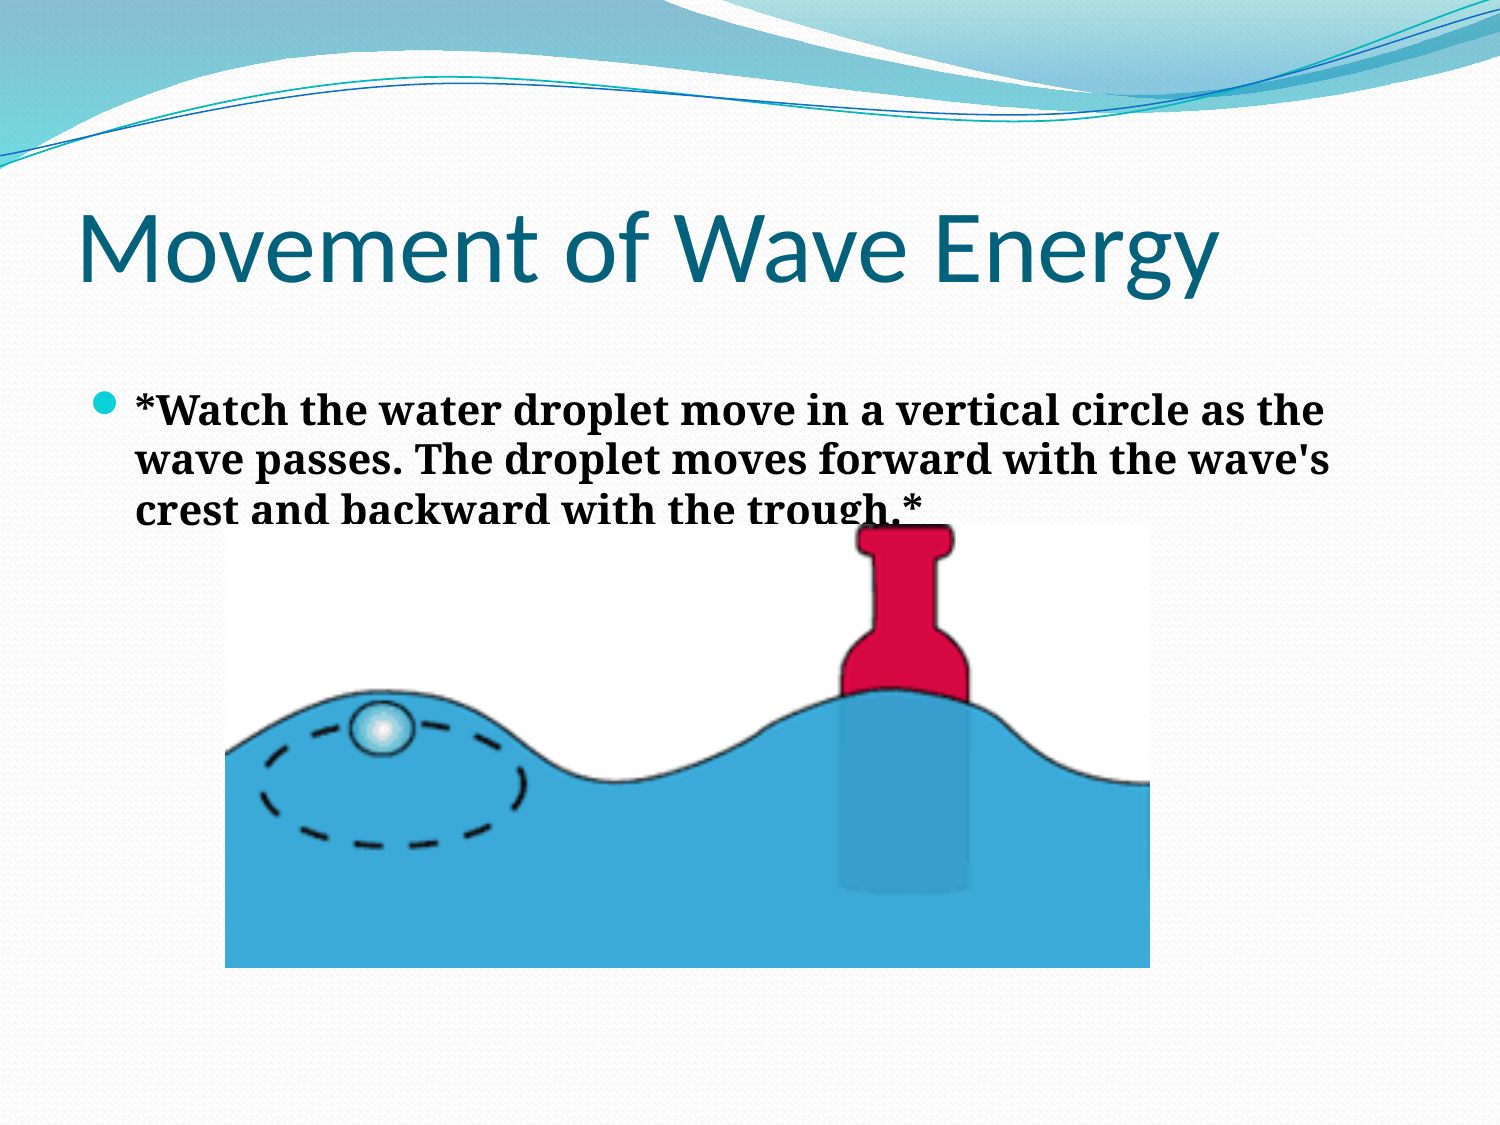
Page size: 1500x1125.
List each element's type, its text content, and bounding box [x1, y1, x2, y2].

list *Watch the water droplet move in a vertical circle as the wave passes. The droplet moves forward with the wave's crest and backward with the trough.* [75, 317, 1425, 1038]
title Movement of Wave Energy [75, 115, 1425, 303]
picture [224, 524, 1150, 968]
